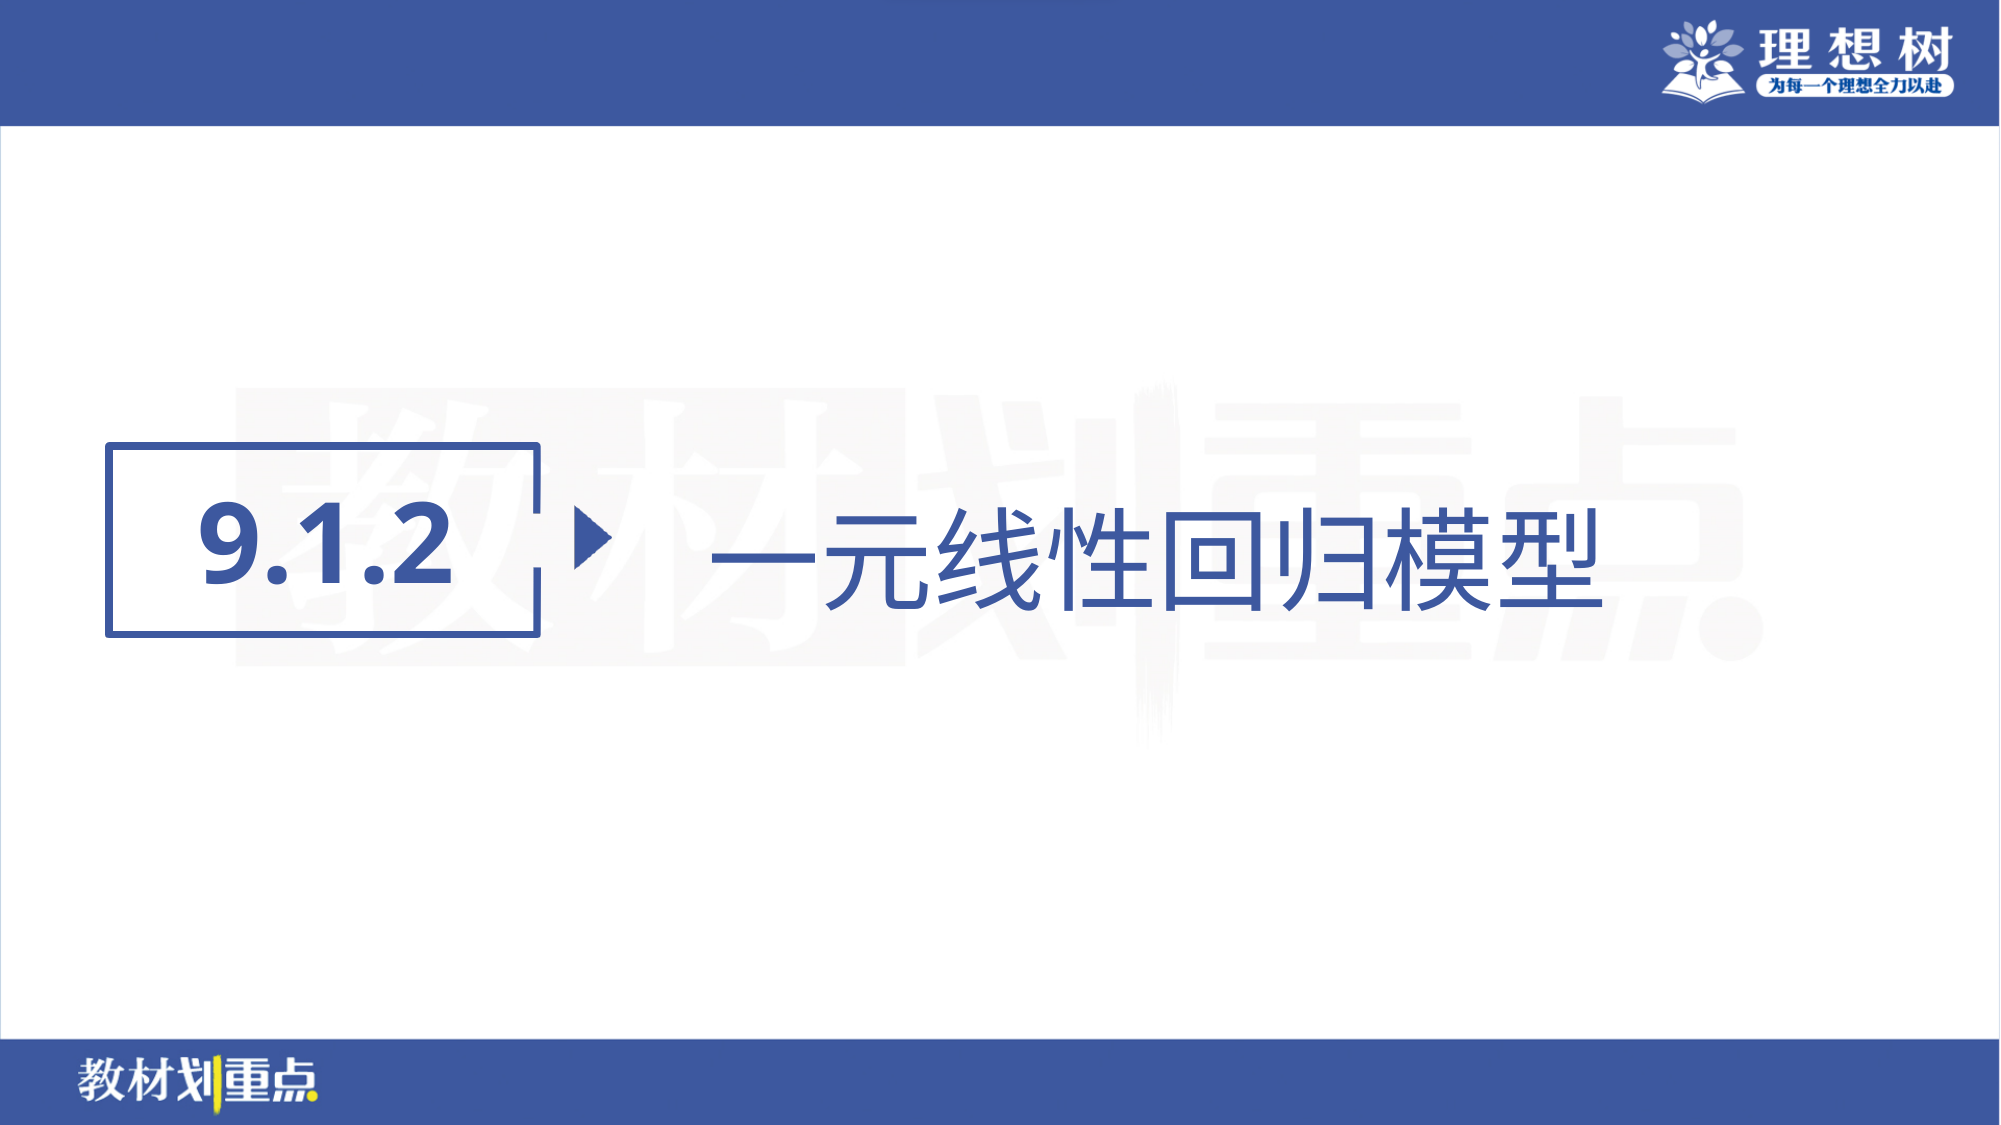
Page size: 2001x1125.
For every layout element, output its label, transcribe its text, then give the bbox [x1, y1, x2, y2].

text_box 一元线性回归模型 [708, 424, 1967, 635]
picture [0, 0, 2000, 1125]
